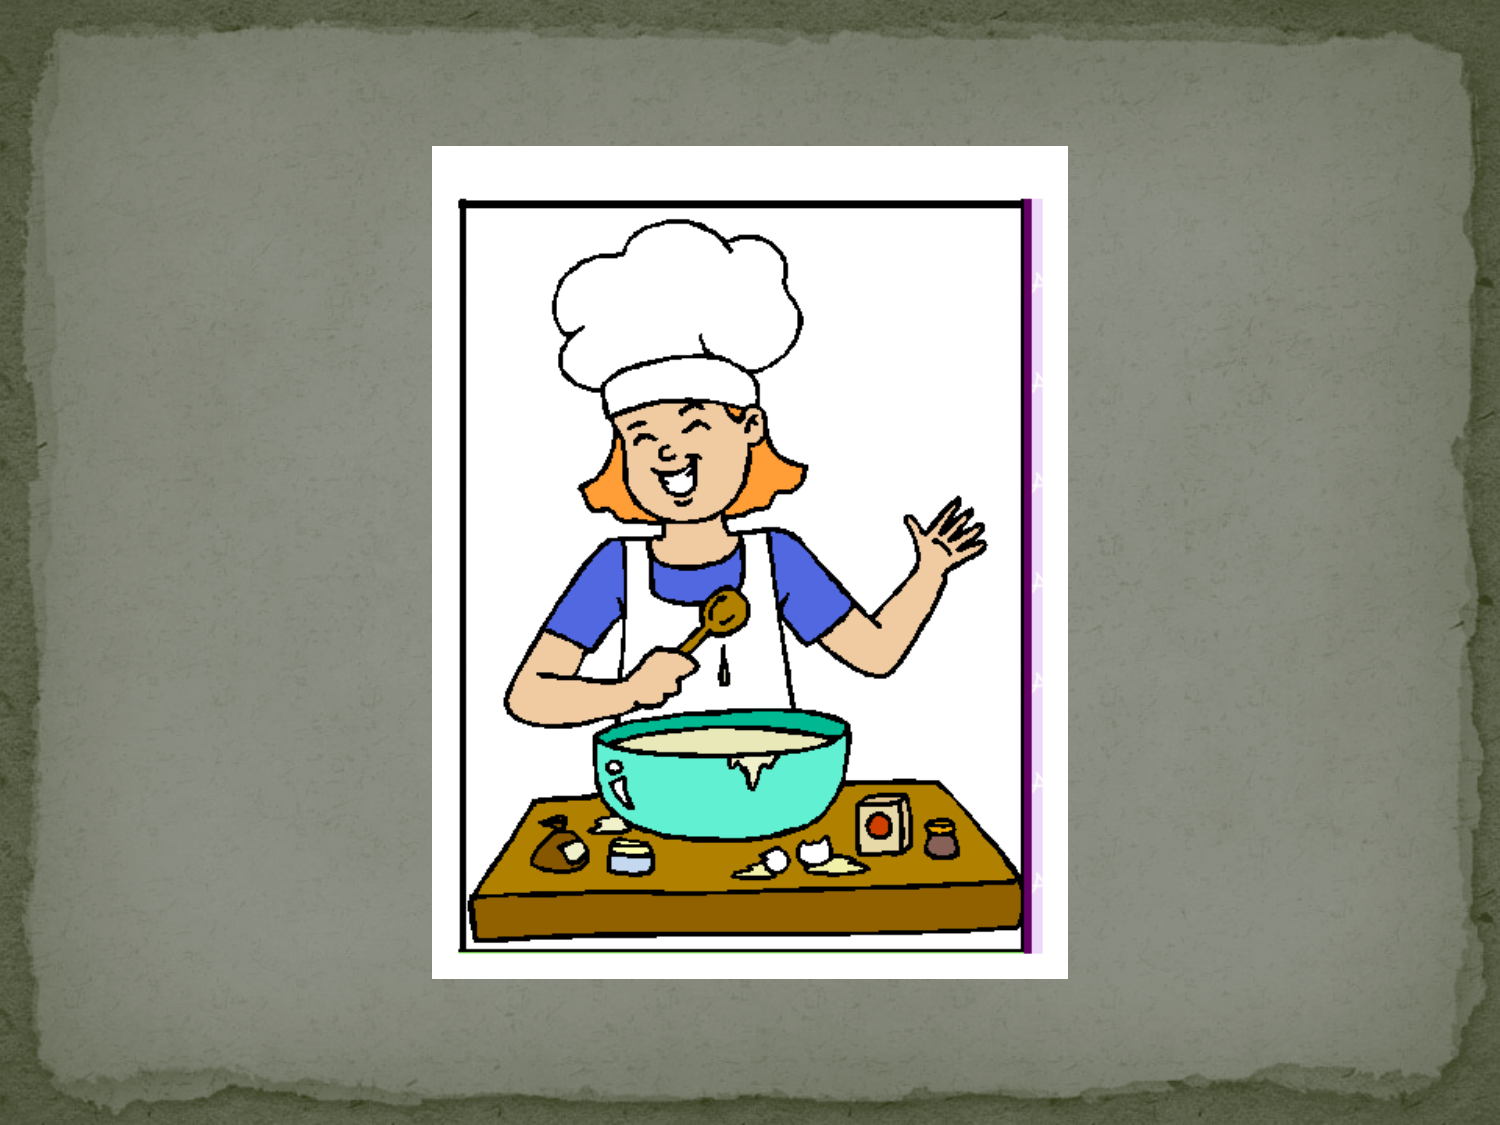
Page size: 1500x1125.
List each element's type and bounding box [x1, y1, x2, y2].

picture [432, 146, 1068, 979]
